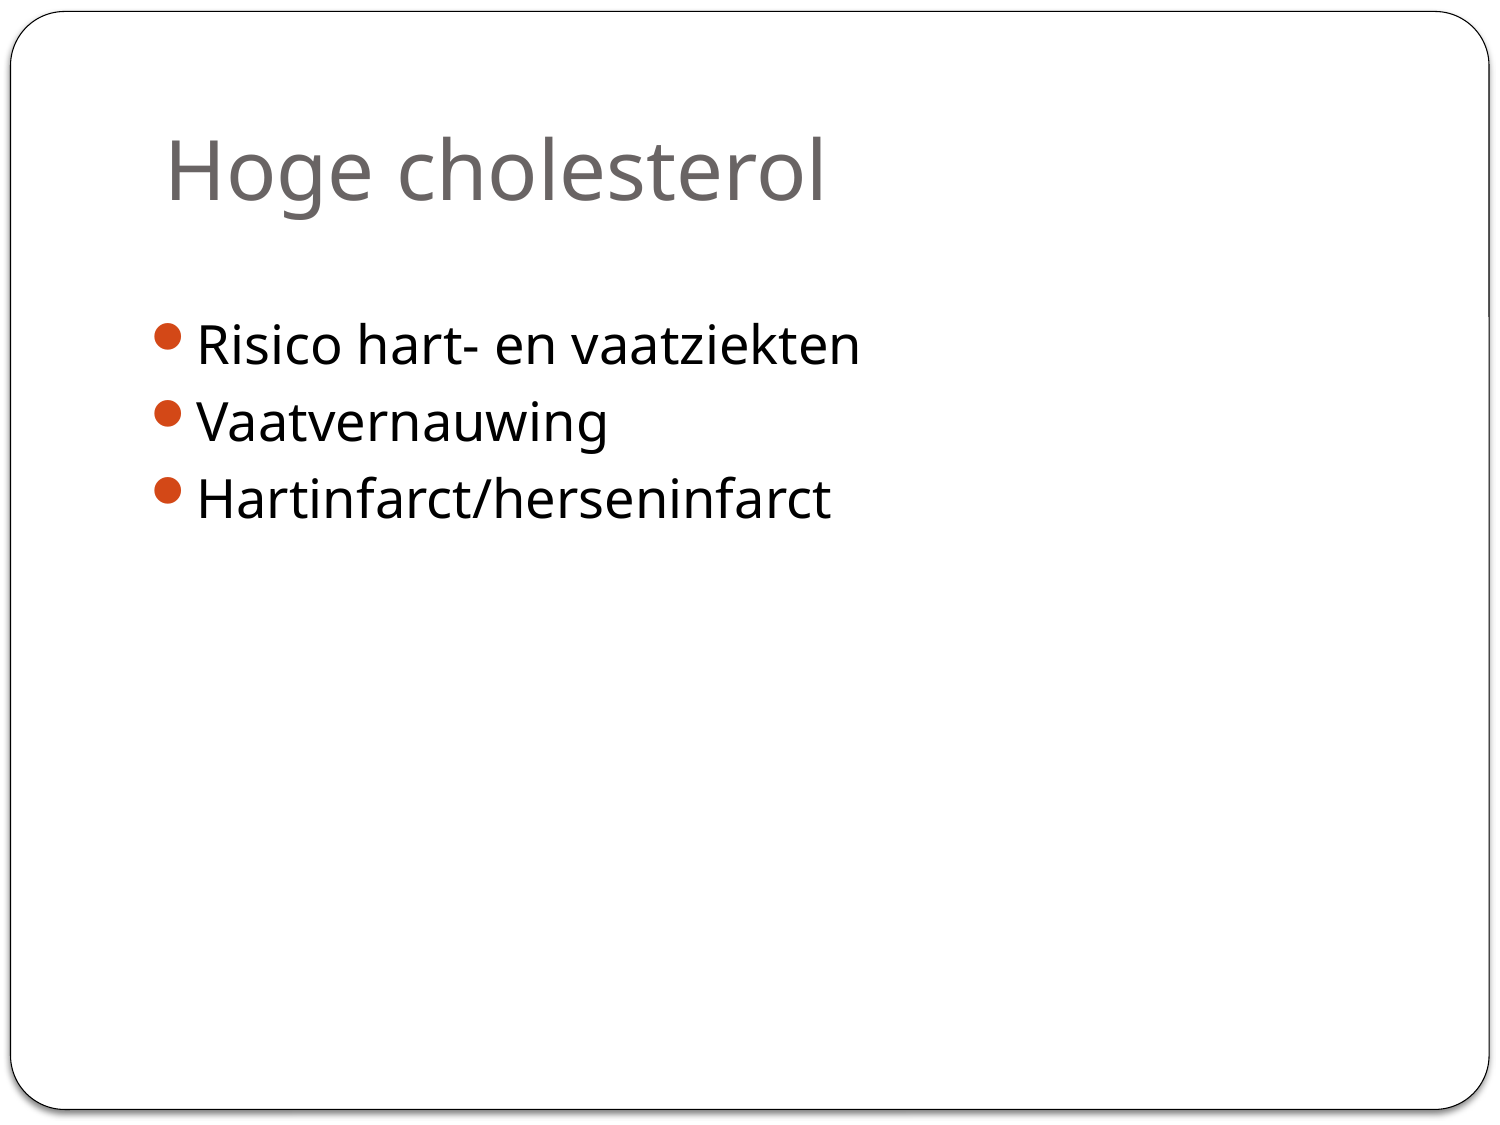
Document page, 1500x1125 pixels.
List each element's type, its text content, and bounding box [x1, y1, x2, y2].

title Hoge cholesterol [150, 45, 1425, 233]
list Risico hart- en vaatziekten Vaatvernauwing Hartinfarct/herseninfarct [135, 302, 1411, 1053]
